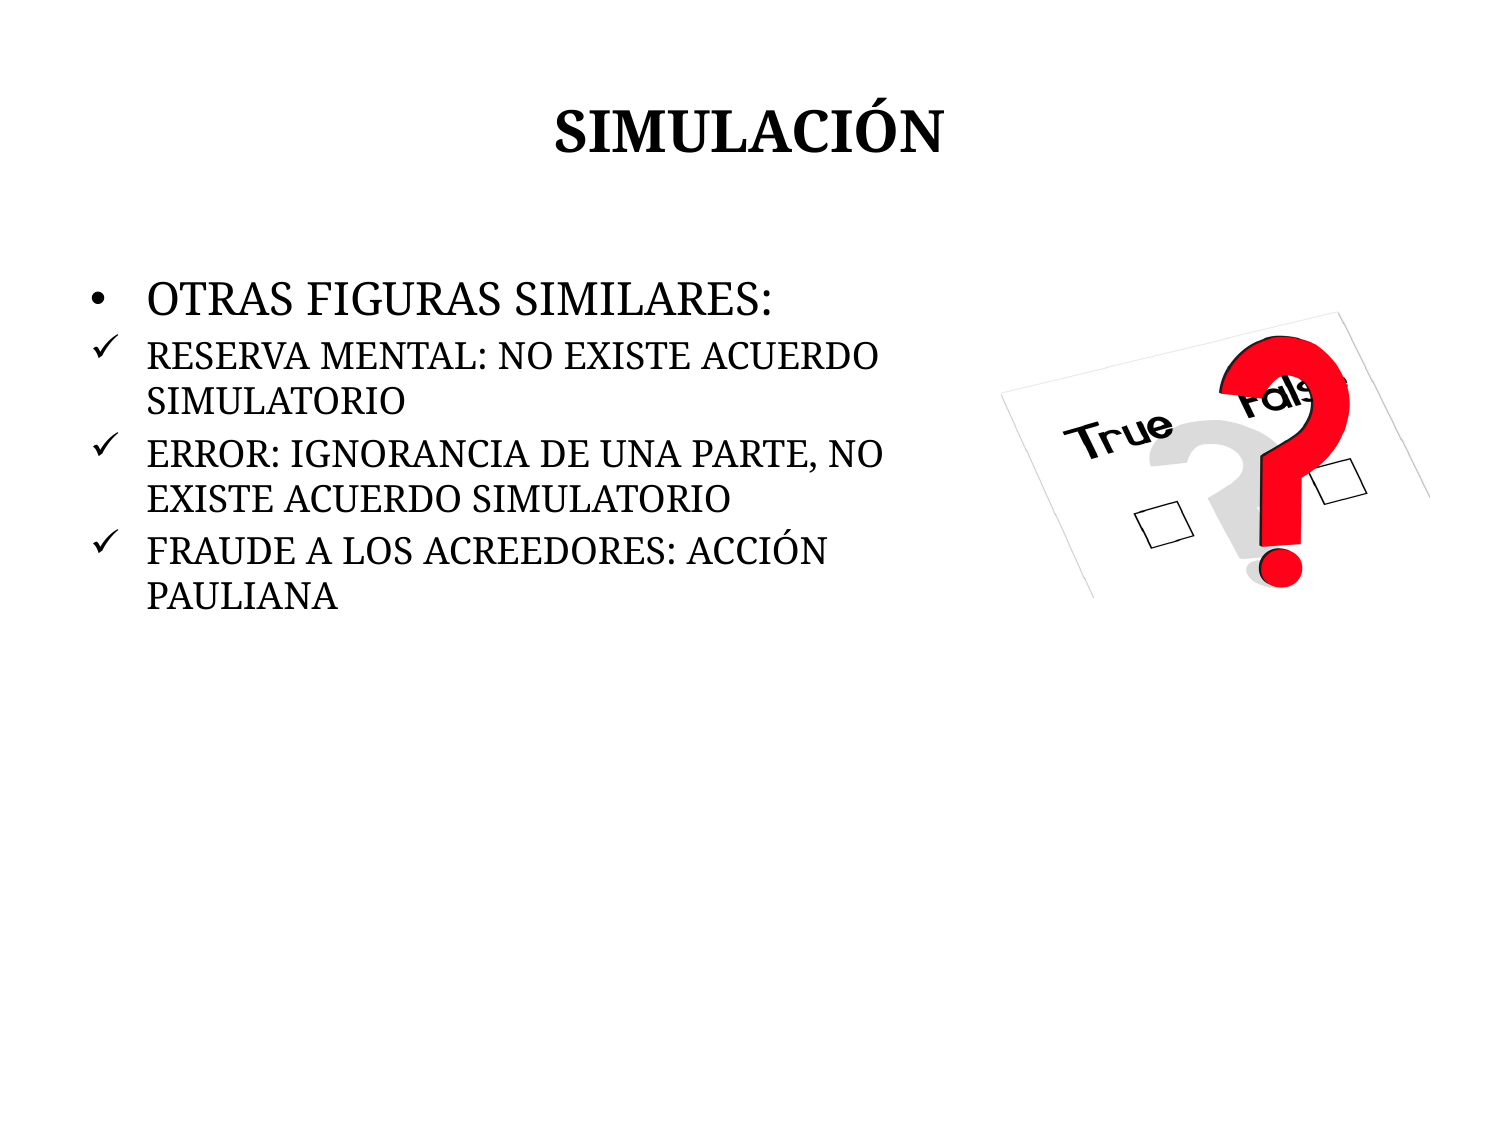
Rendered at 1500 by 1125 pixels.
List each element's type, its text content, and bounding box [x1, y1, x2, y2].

list OTRAS FIGURAS SIMILARES: RESERVA MENTAL: NO EXISTE ACUERDO SIMULATORIO ERROR: IGNORANCIA DE UNA PARTE, NO EXISTE ACUERDO SIMULATORIO FRAUDE A LOS ACREEDORES: ACCIÓN PAULIANA [75, 262, 928, 1005]
picture [997, 310, 1430, 599]
title SIMULACIÓN [75, 45, 1425, 213]
